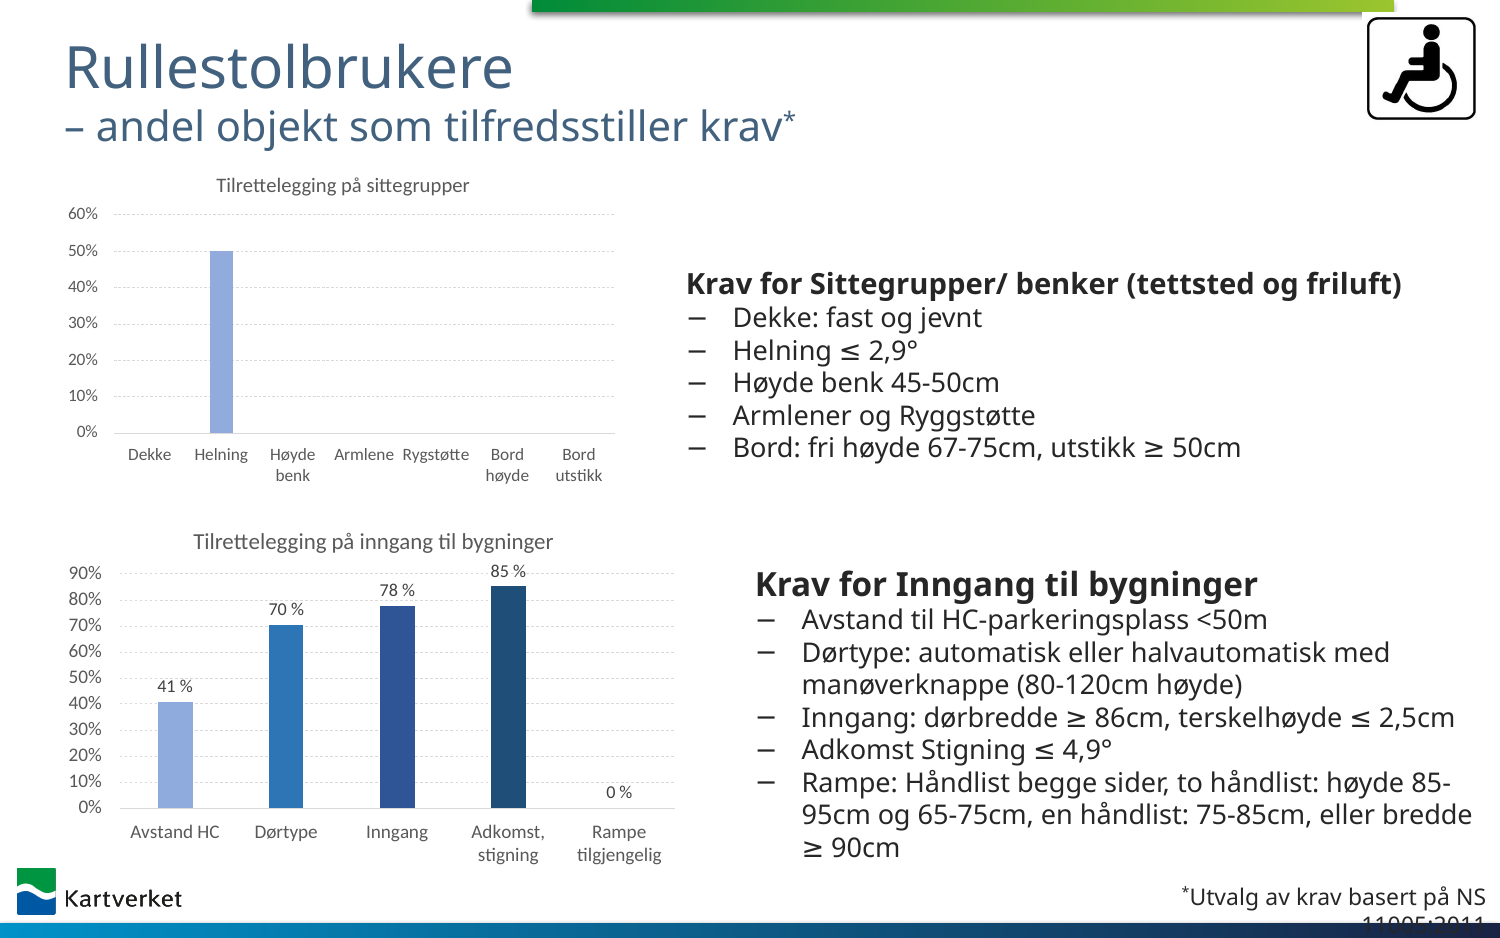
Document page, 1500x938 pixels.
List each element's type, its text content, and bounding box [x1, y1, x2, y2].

picture [62, 520, 686, 874]
text_box *Utvalg av krav basert på NS 11005:2011 [1068, 873, 1500, 938]
picture [62, 166, 625, 492]
text_box Krav for Inngang til bygninger Avstand til HC-parkeringsplass <50m Dørtype: automatisk eller halvautomatisk med manøverknappe (80-120cm høyde) Inngang: dørbredde ≥ 86cm, terskelhøyde ≤ 2,5cm Adkomst Stigning ≤ 4,9° Rampe: Håndlist begge sider, to håndlist: høyde 85-95cm og 65-75cm, en håndlist: 75-85cm, eller bredde ≥ 90cm [740, 555, 1491, 870]
text_box Rullestolbrukere – andel objekt som tilfredsstiller krav* [49, 25, 1431, 158]
picture [1362, 12, 1481, 126]
text_box Krav for Sittegrupper/ benker (tettsted og friluft) Dekke: fast og jevnt Helning ≤ 2,9° Høyde benk 45-50cm Armlener og Ryggstøtte Bord: fri høyde 67-75cm, utstikk ≥ 50cm [670, 258, 1418, 471]
